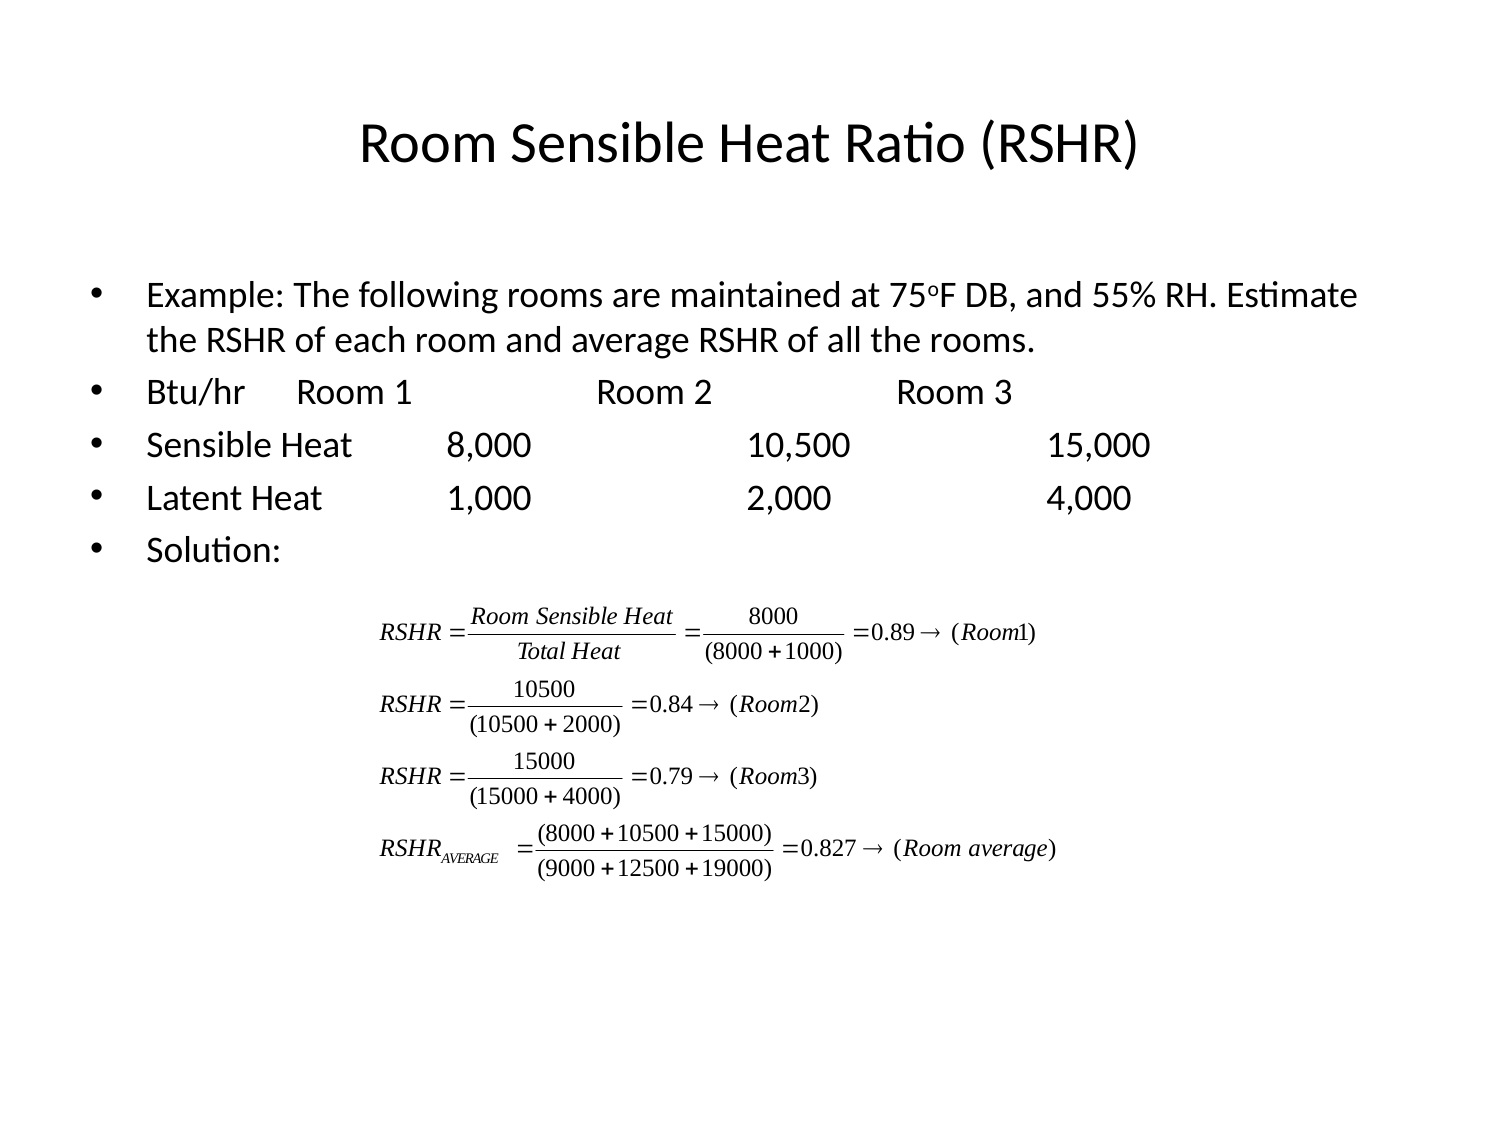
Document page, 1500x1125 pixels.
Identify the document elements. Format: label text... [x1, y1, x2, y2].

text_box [374, 599, 1061, 888]
list Example: The following rooms are maintained at 75oF DB, and 55% RH. Estimate the RSHR of each room and average RSHR of all the rooms. Btu/hr Room 1 Room 2 Room 3 Sensible Heat 8,000 10,500 15,000 Latent Heat 1,000 2,000 4,000 Solution: [75, 262, 1425, 1005]
title Room Sensible Heat Ratio (RSHR) [75, 45, 1425, 233]
